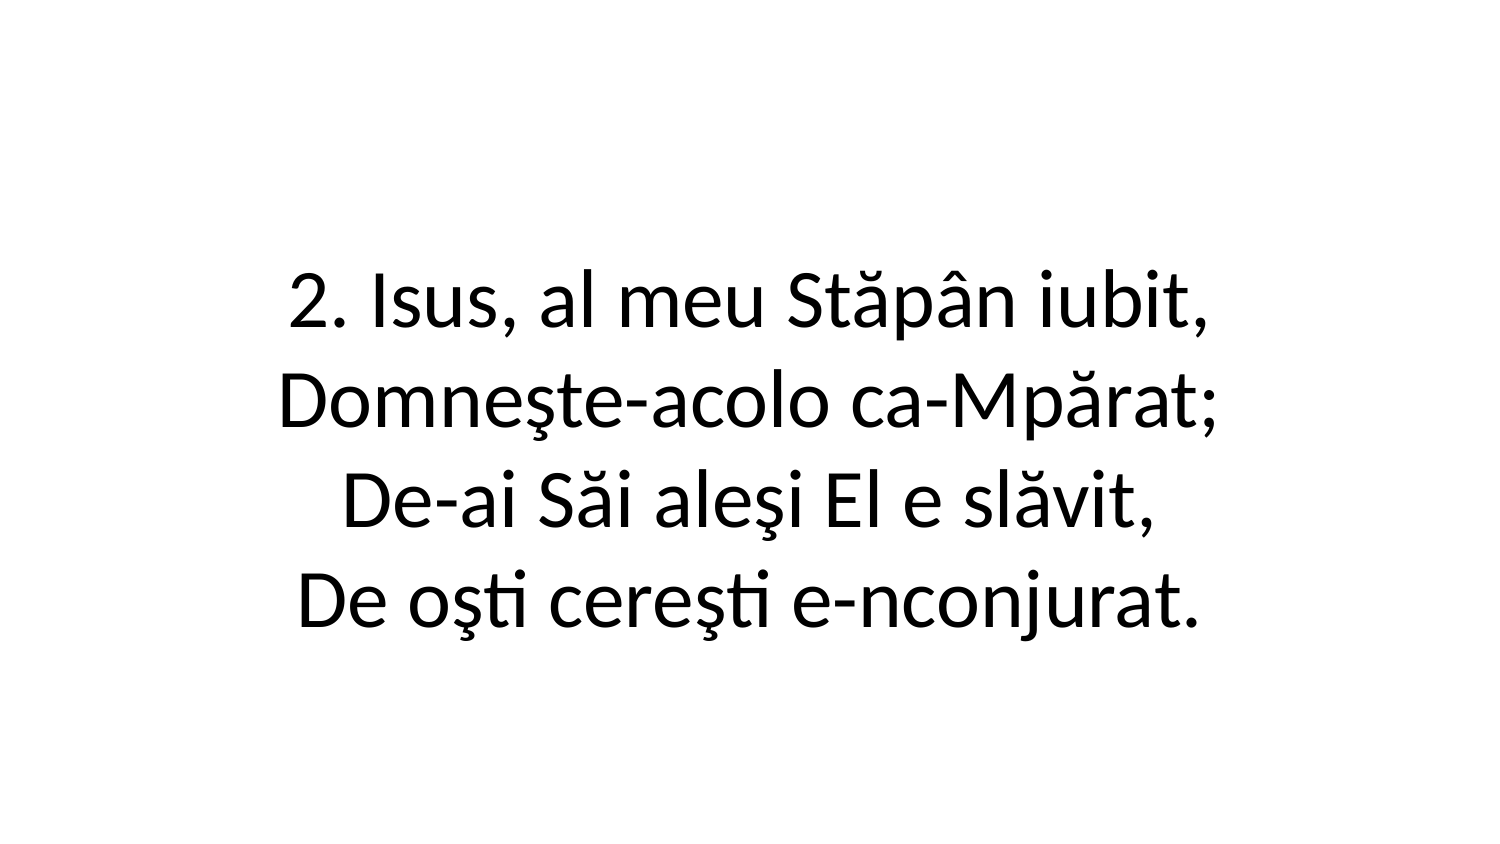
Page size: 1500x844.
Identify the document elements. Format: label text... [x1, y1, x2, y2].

text_box 2. Isus, al meu Stăpân iubit, Domneşte-acolo ca-Mpărat; De-ai Săi aleşi El e slăvit, De oşti cereşti e-nconjurat. [262, 192, 1238, 652]
